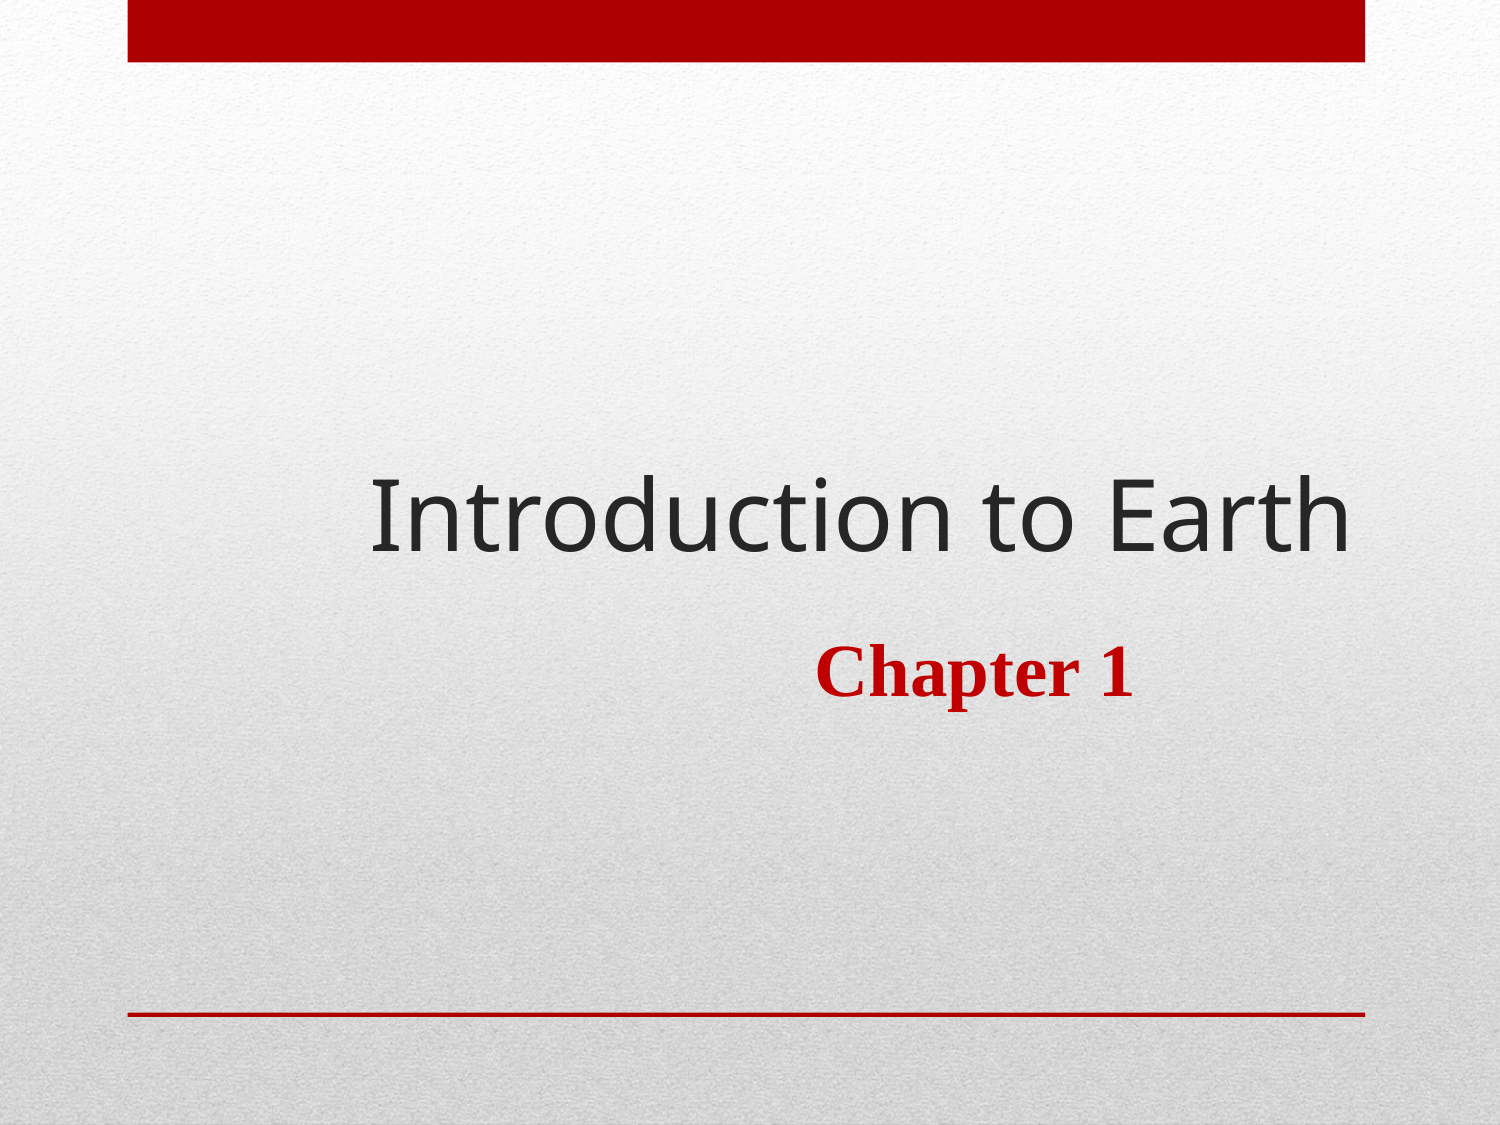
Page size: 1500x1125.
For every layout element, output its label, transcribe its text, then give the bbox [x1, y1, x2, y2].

subtitle Chapter 1 [450, 579, 1500, 863]
title Introduction to Earth [225, 337, 1500, 579]
